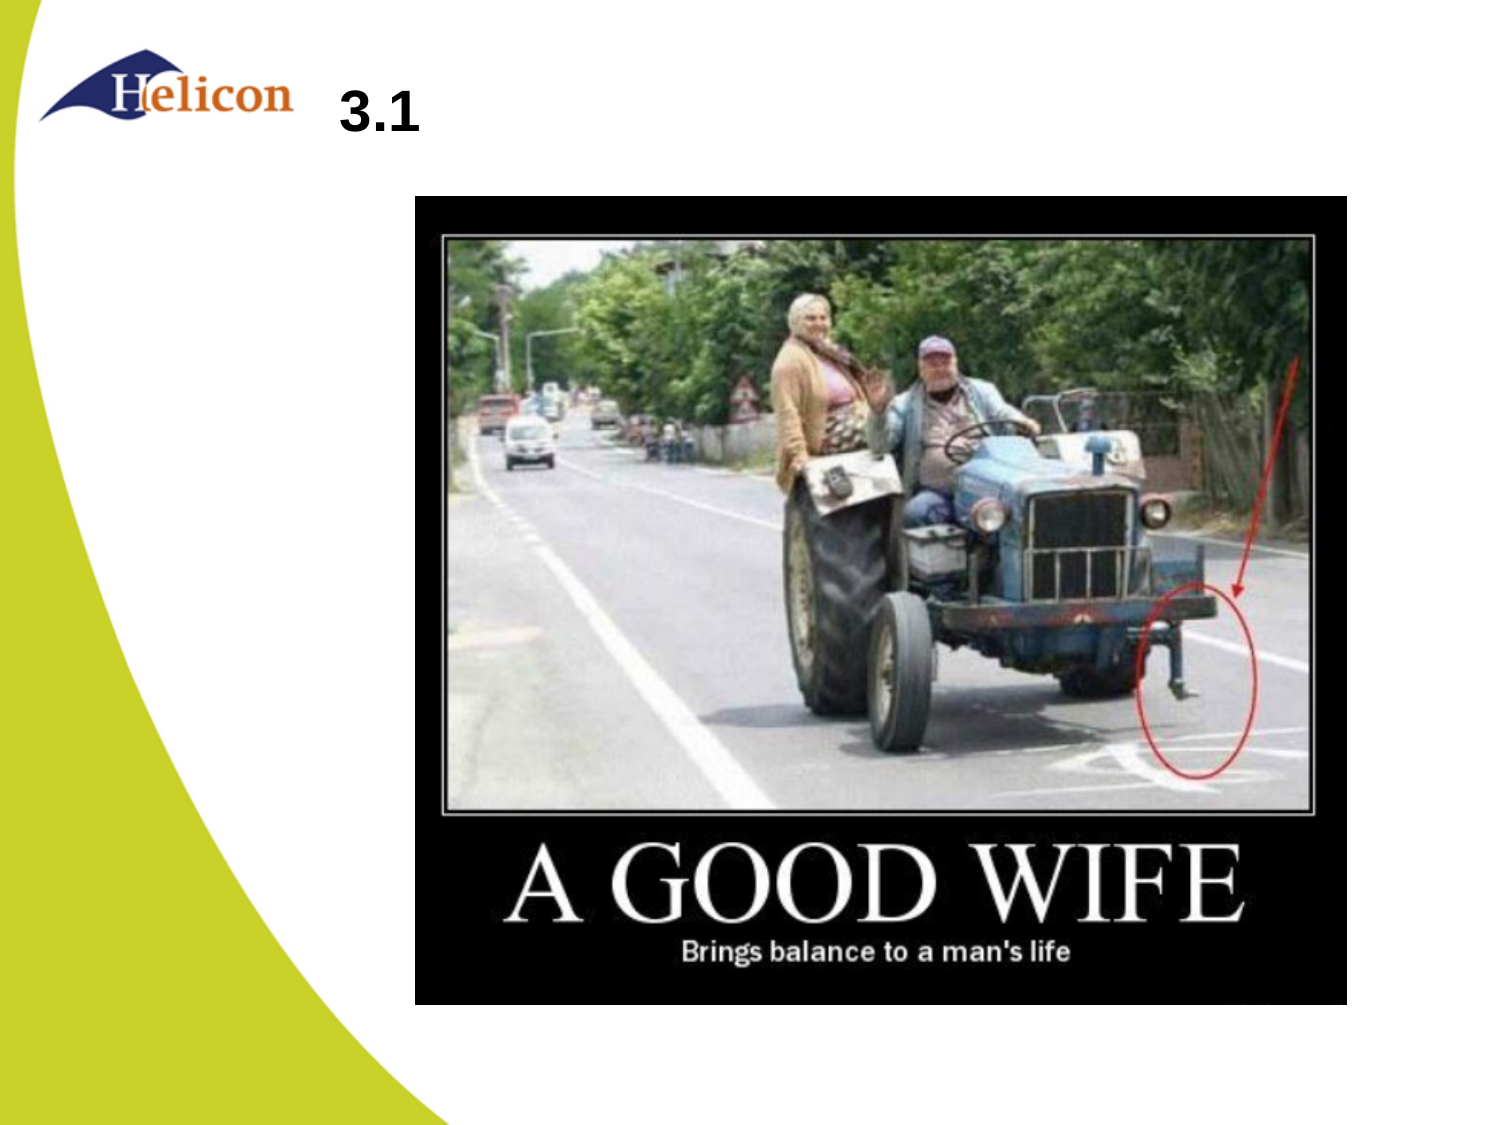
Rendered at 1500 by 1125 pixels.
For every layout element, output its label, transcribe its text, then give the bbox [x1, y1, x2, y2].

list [414, 196, 1347, 1006]
title 3.1 [324, 54, 1415, 161]
picture [0, 0, 1500, 1125]
